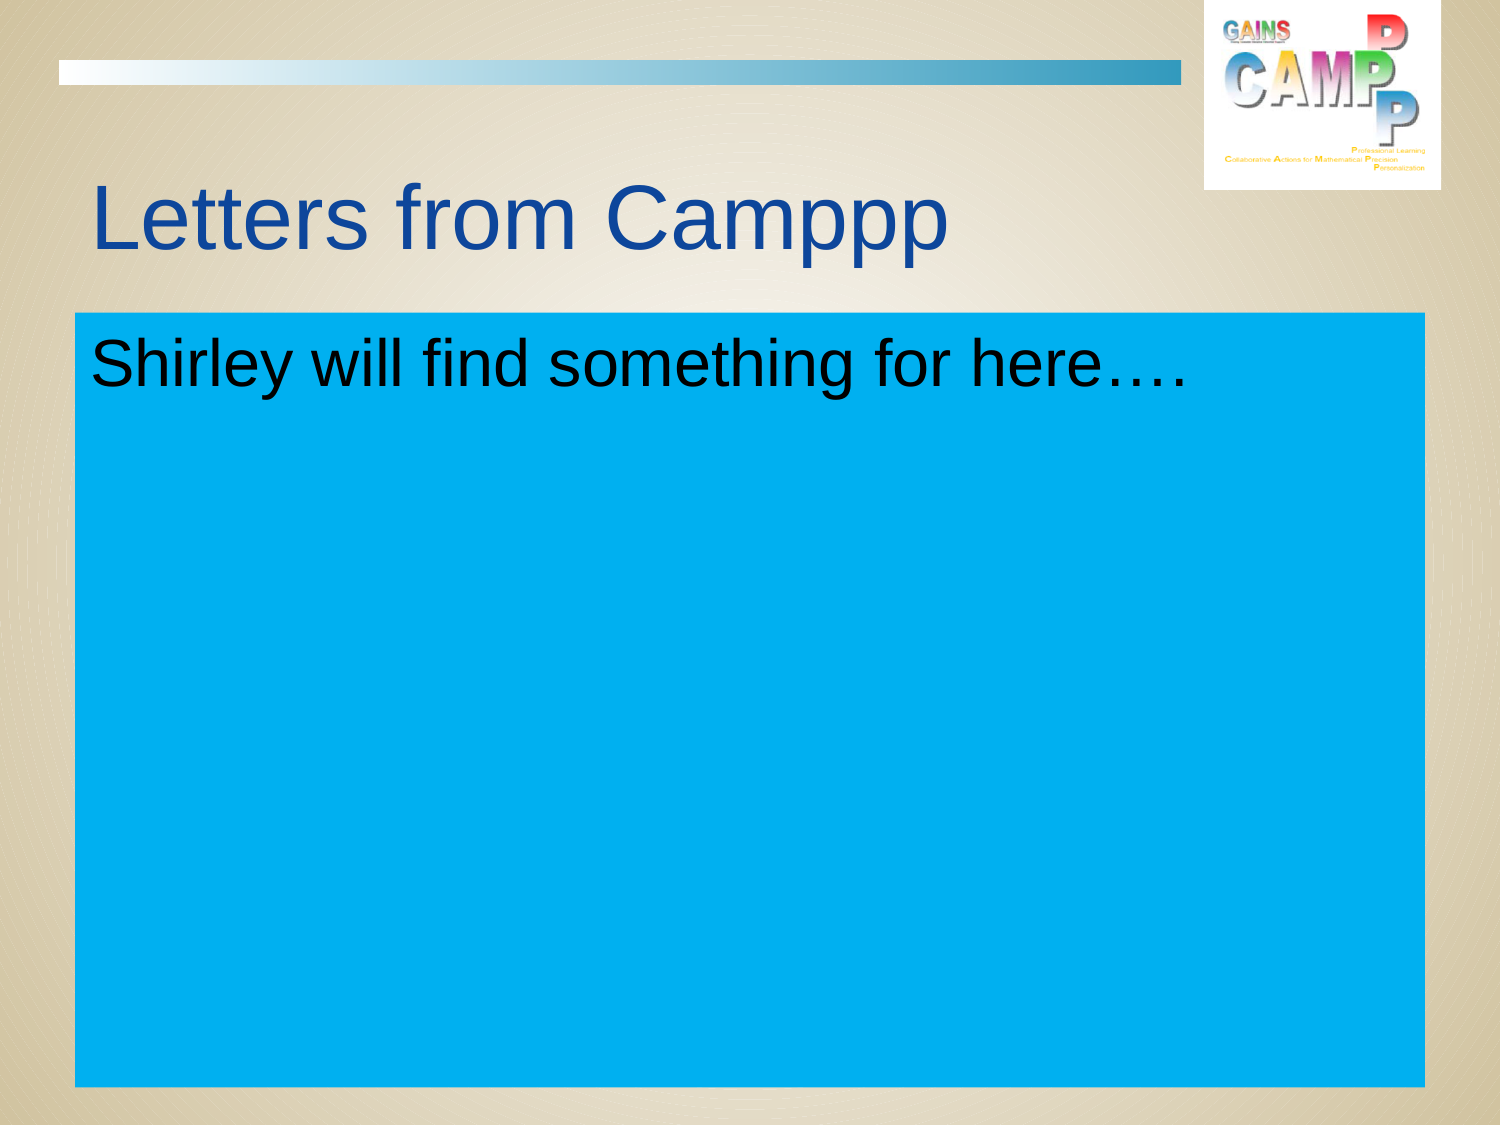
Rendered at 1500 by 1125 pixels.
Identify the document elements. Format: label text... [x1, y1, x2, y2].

title Letters from Camppp [74, 124, 1426, 301]
list Shirley will find something for here…. [74, 312, 1426, 1088]
picture [1204, 0, 1442, 190]
